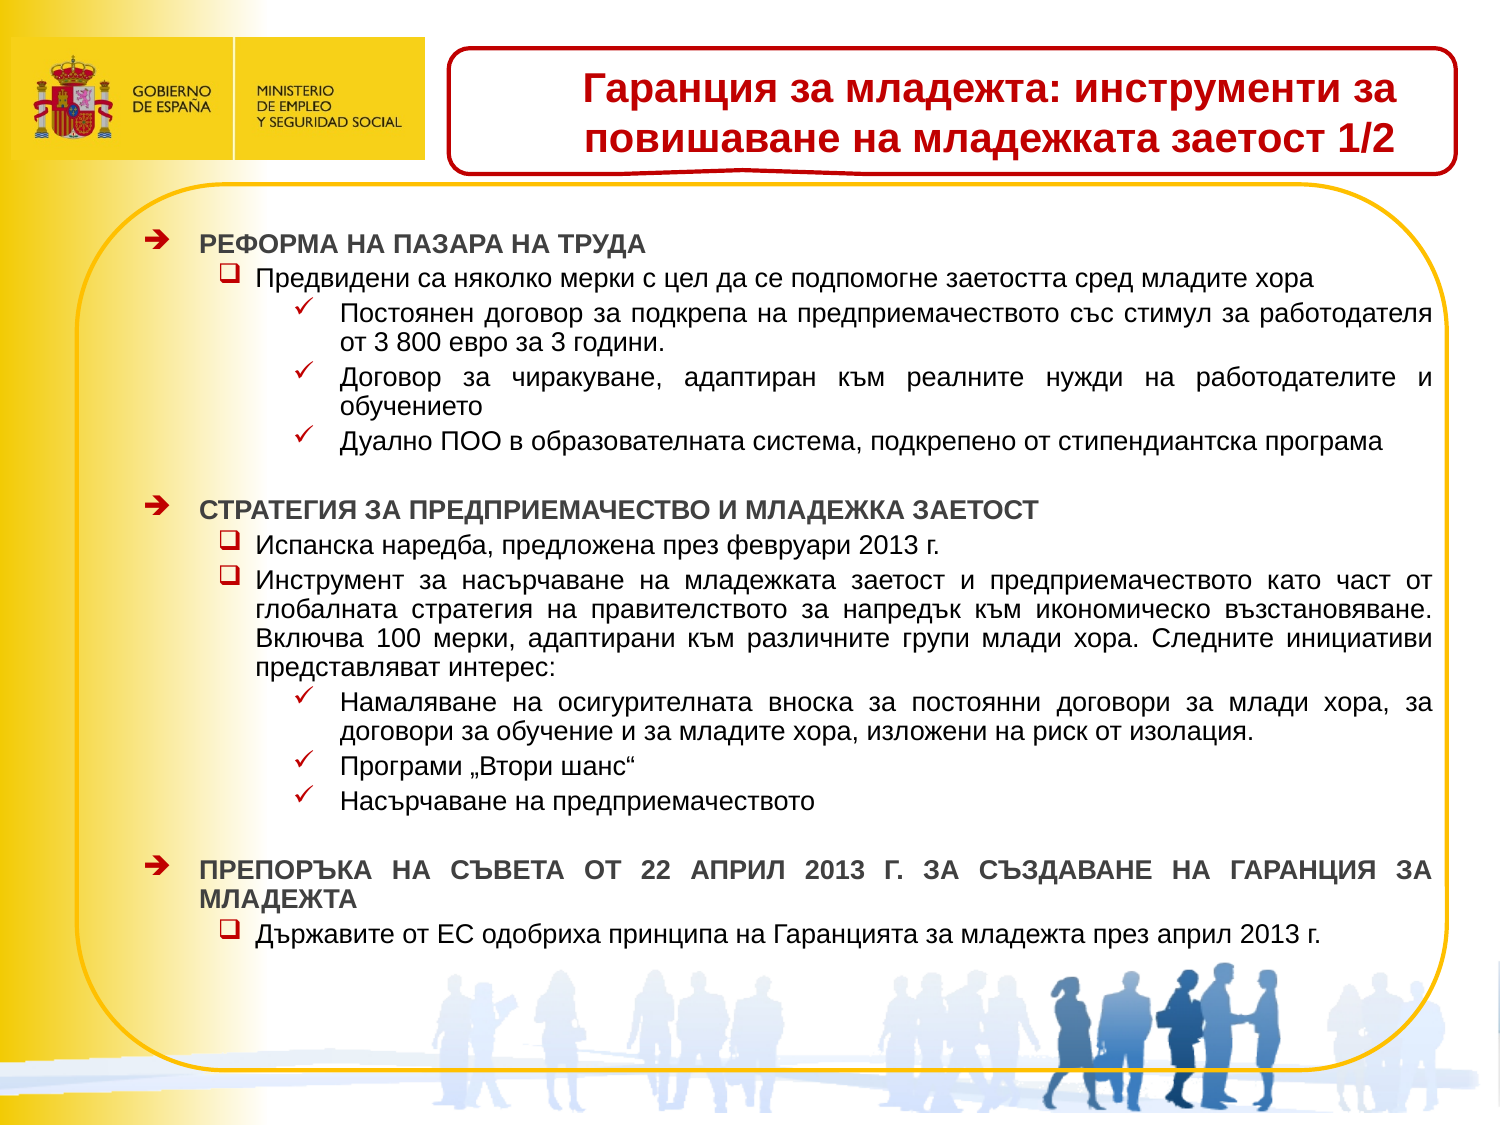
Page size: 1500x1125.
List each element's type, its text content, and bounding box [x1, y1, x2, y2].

text_box Гаранция за младежта: инструменти за повишаване на младежката заетост 1/2 [446, 46, 1458, 177]
text_box РЕФОРМА НА ПАЗАРА НА ТРУДА Предвидени са няколко мерки с цел да се подпомогне заетостта сред младите хора Постоянен договор за подкрепа на предприемачеството със стимул за работодателя от 3 800 евро за 3 години. Договор за чиракуване, адаптиран към реалните нужди на работодателите и обучението Дуално ПОО в образователната система, подкрепено от стипендиантска програма СТРАТЕГИЯ ЗА ПРЕДПРИЕМАЧЕСТВО И МЛАДЕЖКА ЗАЕТОСТ Испанска наредба, предложена през февруари 2013 г. Инструмент за насърчаване на младежката заетост и предприемачеството като част от глобалната стратегия на правителството за напредък към икономическо възстановяване. Включва 100 мерки, адаптирани към различните групи млади хора. Следните инициативи представляват интерес: Намаляване на осигурителната вноска за постоянни договори за млади хора, за договори за обучение и за младите хора, изложени на риск от изолация. Програми „Втори шанс“ Насърчаване на предприемачеството ПРЕПОРЪКА НА СЪВЕТА ОТ 22 АПРИЛ 2013 Г. ЗА СЪЗДАВАНЕ НА ГАРАНЦИЯ ЗА МЛАДЕЖТА Държавите от ЕС одобриха принципа на Гаранцията за младежта през април 2013 г. [53, 177, 1447, 945]
picture [11, 37, 425, 160]
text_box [0, 946, 1500, 1113]
